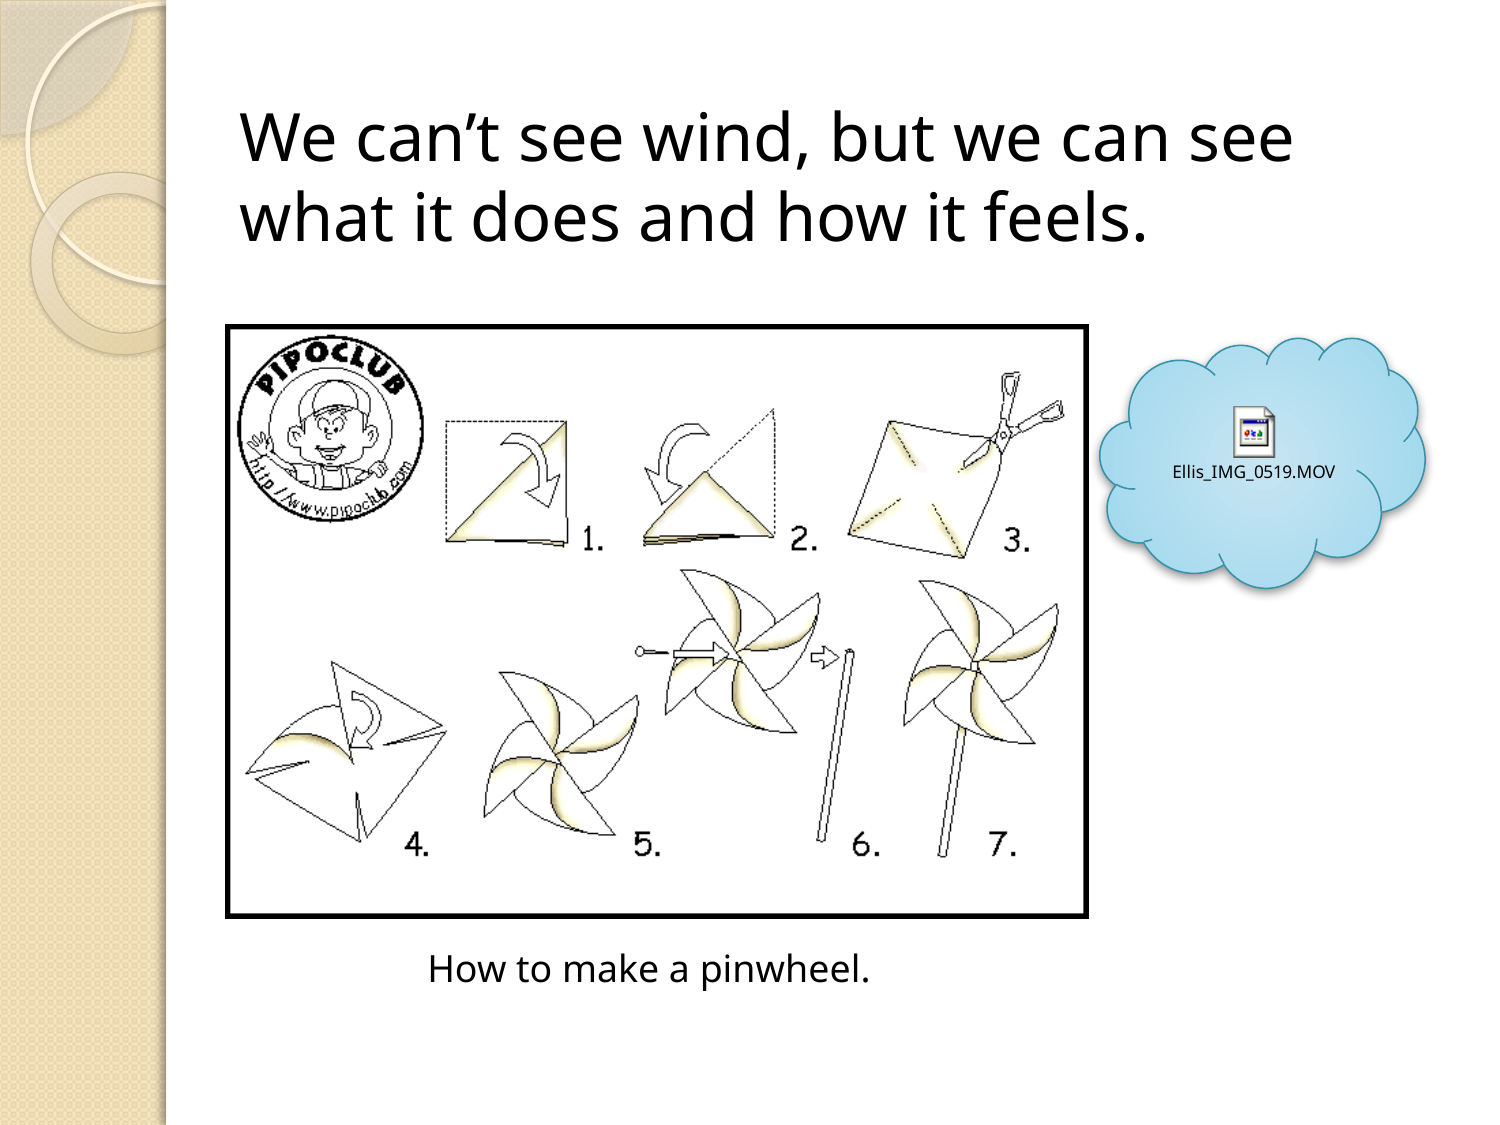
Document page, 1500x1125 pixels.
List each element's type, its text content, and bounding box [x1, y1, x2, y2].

list We can’t see wind, but we can see what it does and how it feels. [225, 87, 1455, 875]
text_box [1157, 406, 1351, 487]
picture [224, 324, 1089, 919]
text_box How to make a pinwheel. [412, 937, 938, 998]
